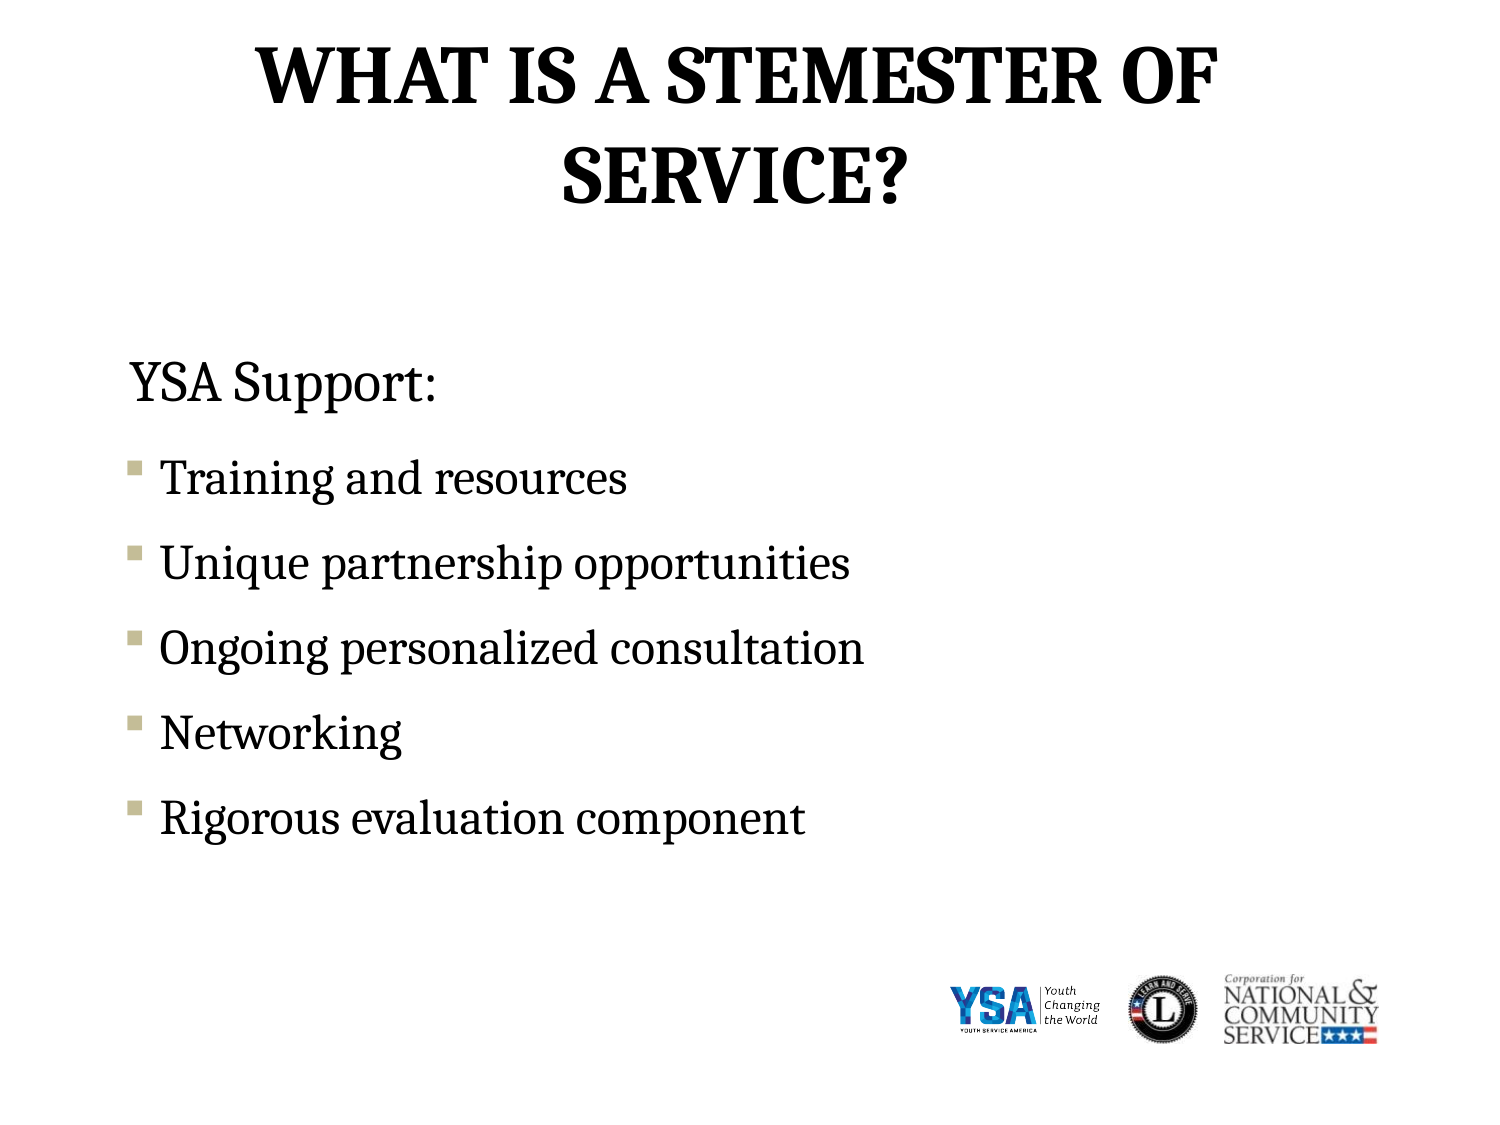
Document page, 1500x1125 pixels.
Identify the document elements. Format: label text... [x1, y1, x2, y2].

text_box Training and resources Unique partnership opportunities Ongoing personalized consultation Networking Rigorous evaluation component [108, 437, 1409, 853]
picture [1224, 974, 1379, 1044]
text_box YSA Support: [114, 324, 1415, 420]
picture [949, 985, 1101, 1033]
picture [1128, 974, 1198, 1045]
text_box What is a STEMester of Service? [87, 132, 1388, 228]
